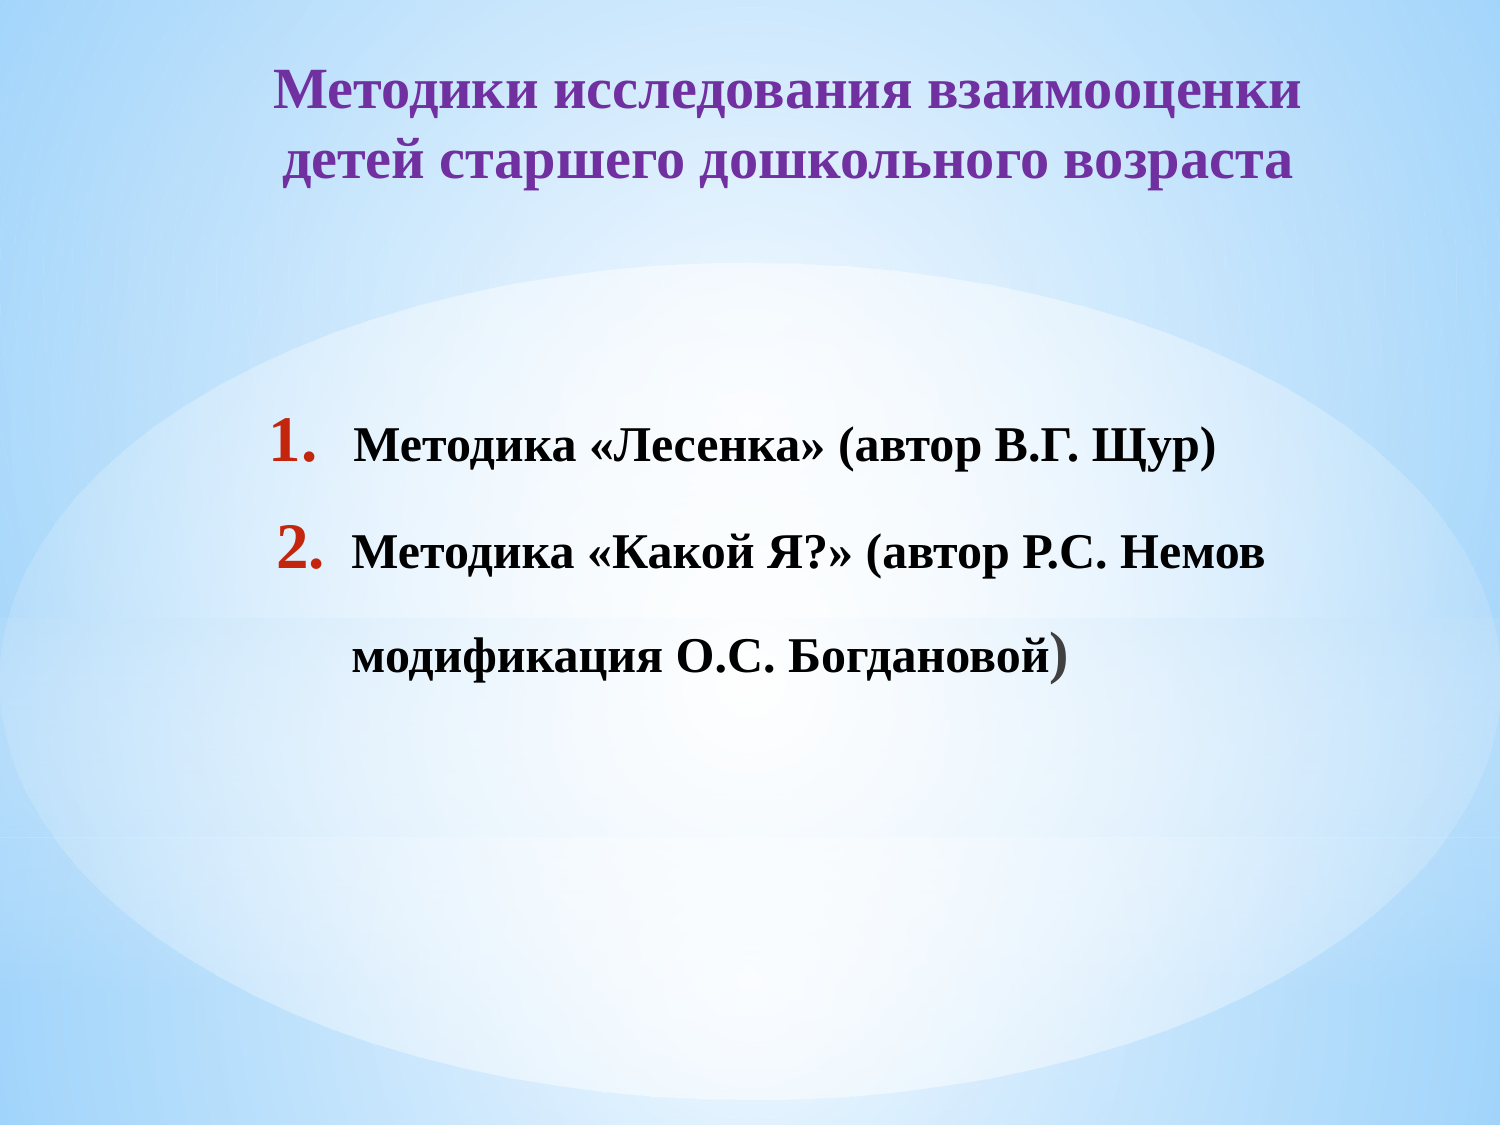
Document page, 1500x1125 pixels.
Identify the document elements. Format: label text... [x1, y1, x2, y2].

title Методики исследования взаимооценки детей старшего дошкольного возраста [253, 42, 1323, 231]
list Методика «Лесенка» (автор В.Г. Щур) Методика «Какой Я?» (автор Р.С. Немов модификация О.С. Богдановой) [253, 373, 1304, 944]
